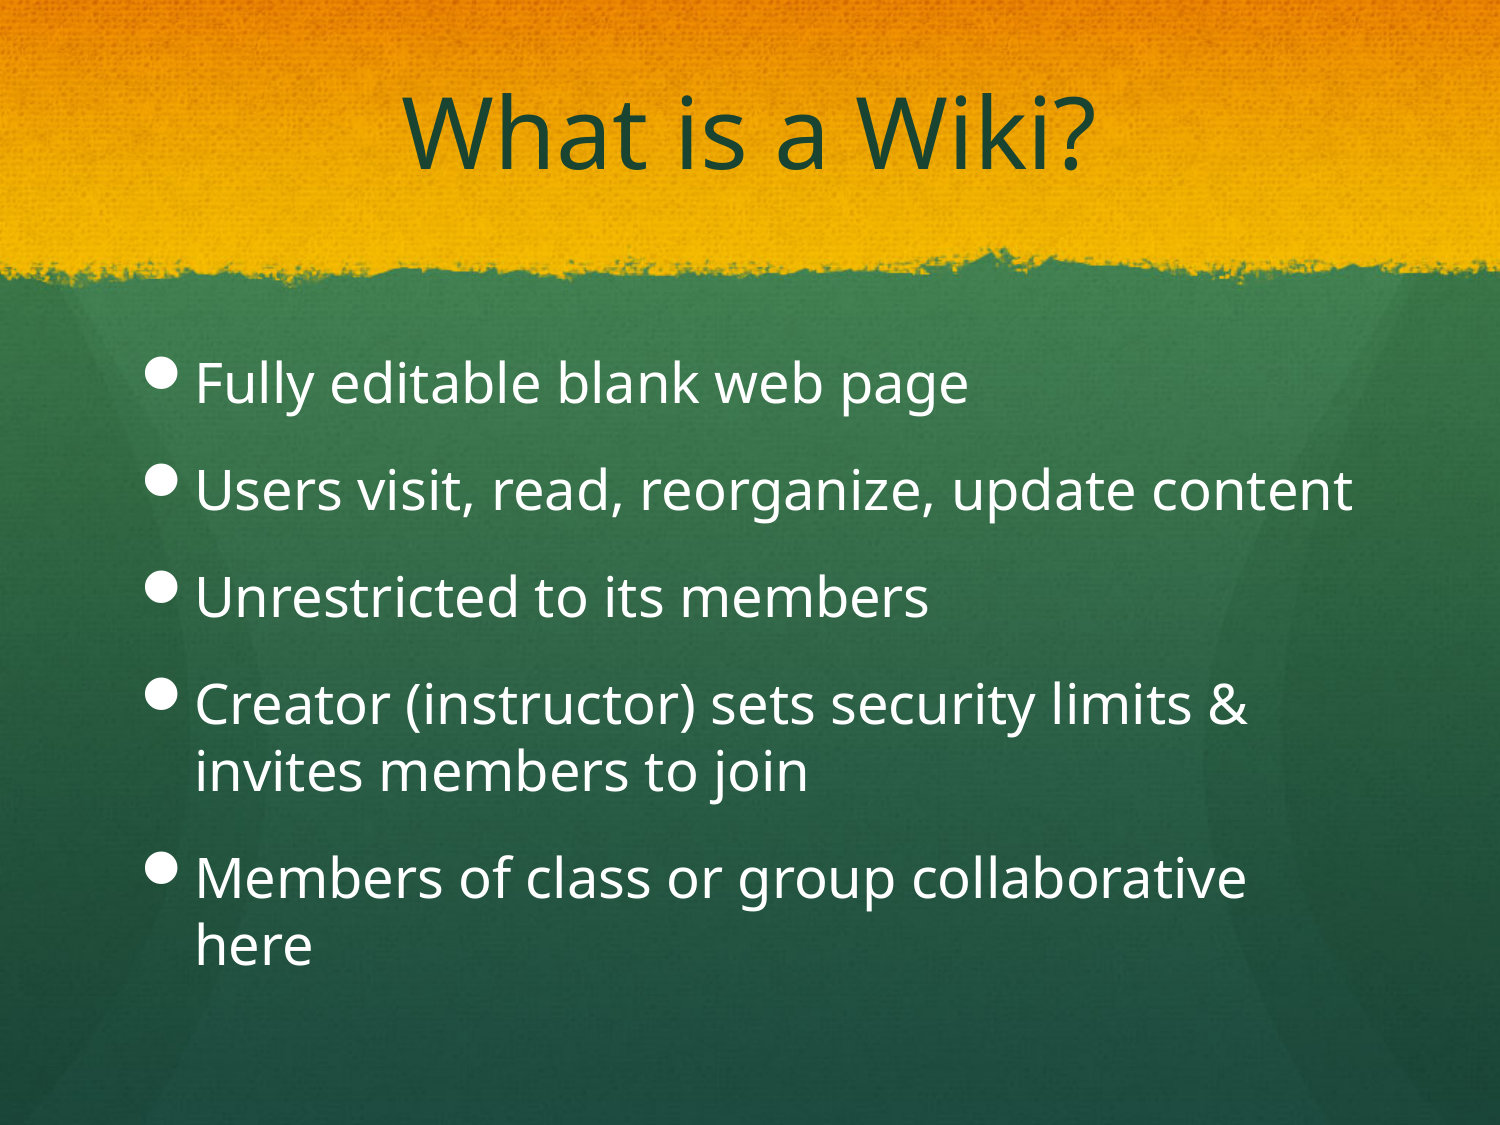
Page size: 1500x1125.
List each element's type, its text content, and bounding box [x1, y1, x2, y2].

title What is a Wiki? [125, 13, 1375, 246]
picture [0, 0, 1500, 1125]
list Fully editable blank web page Users visit, read, reorganize, update content Unrestricted to its members Creator (instructor) sets security limits & invites members to join Members of class or group collaborative here [125, 339, 1375, 1026]
